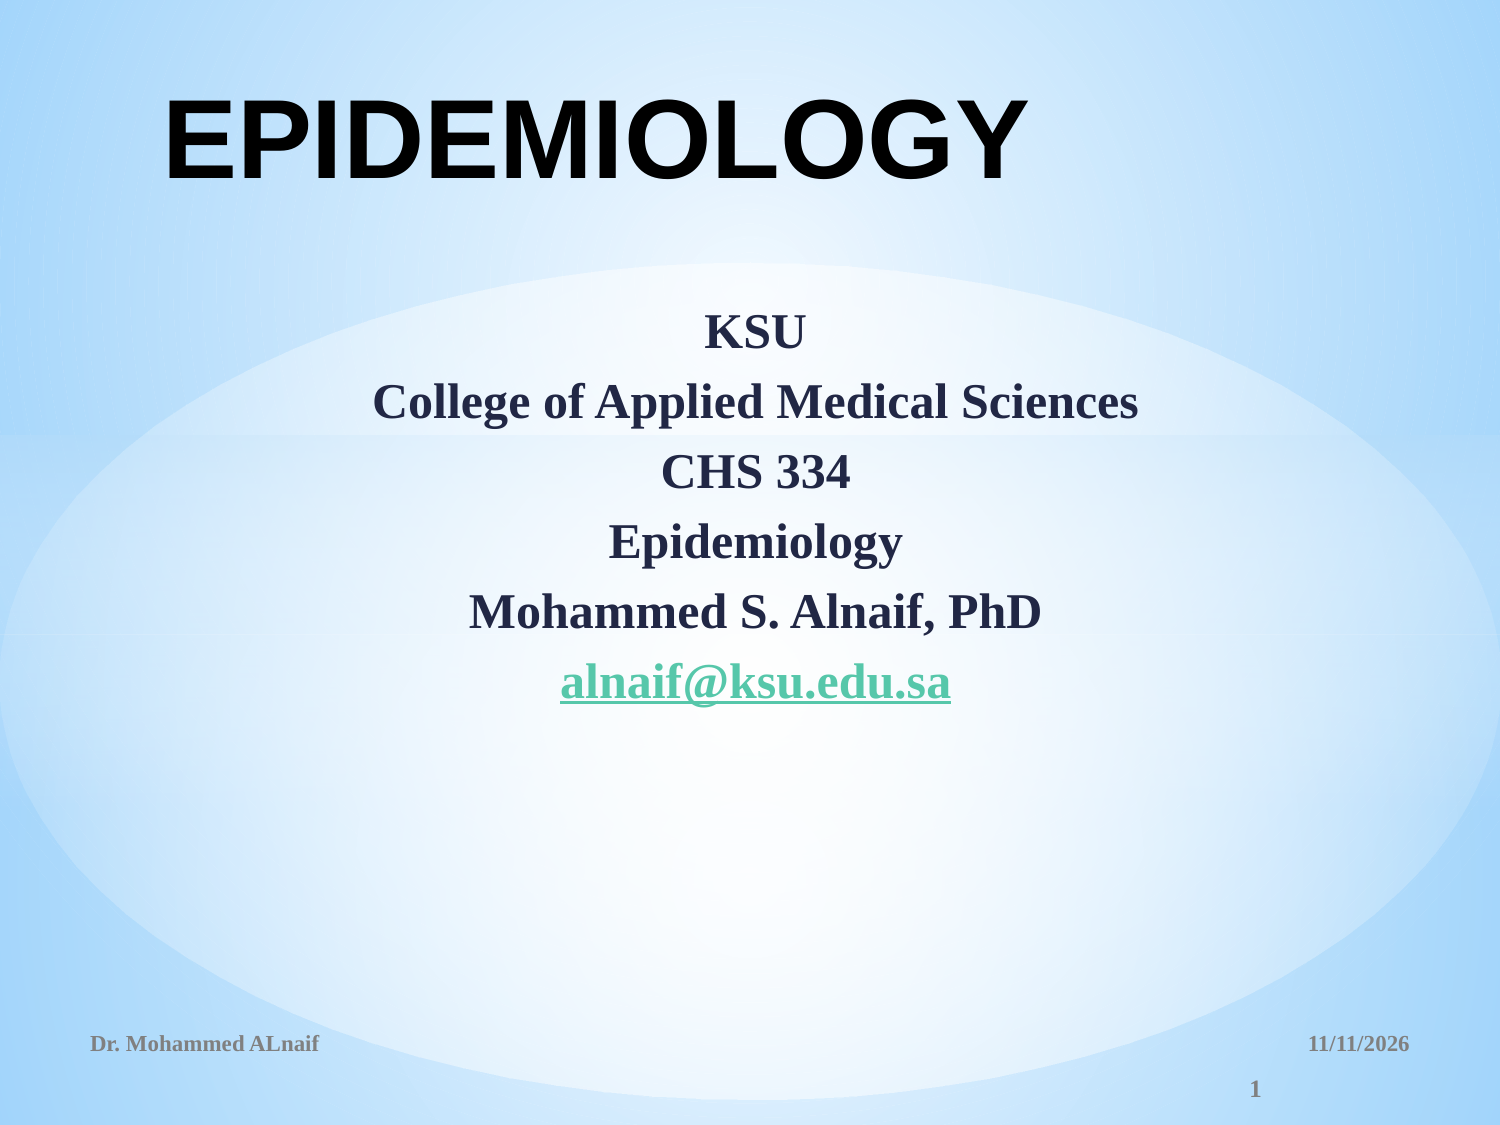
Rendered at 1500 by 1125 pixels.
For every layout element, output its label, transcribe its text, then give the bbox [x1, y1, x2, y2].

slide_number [1012, 1012, 1425, 1073]
footer Dr. Mohammed ALnaif [75, 1012, 625, 1073]
slide_number 1 [1080, 1050, 1431, 1125]
subtitle KSU College of Applied Medical Sciences CHS 334 Epidemiology Mohammed S. Alnaif, PhD alnaif@ksu.edu.sa [140, 290, 1372, 925]
title EPIDEMIOLOGY [117, 58, 1393, 235]
